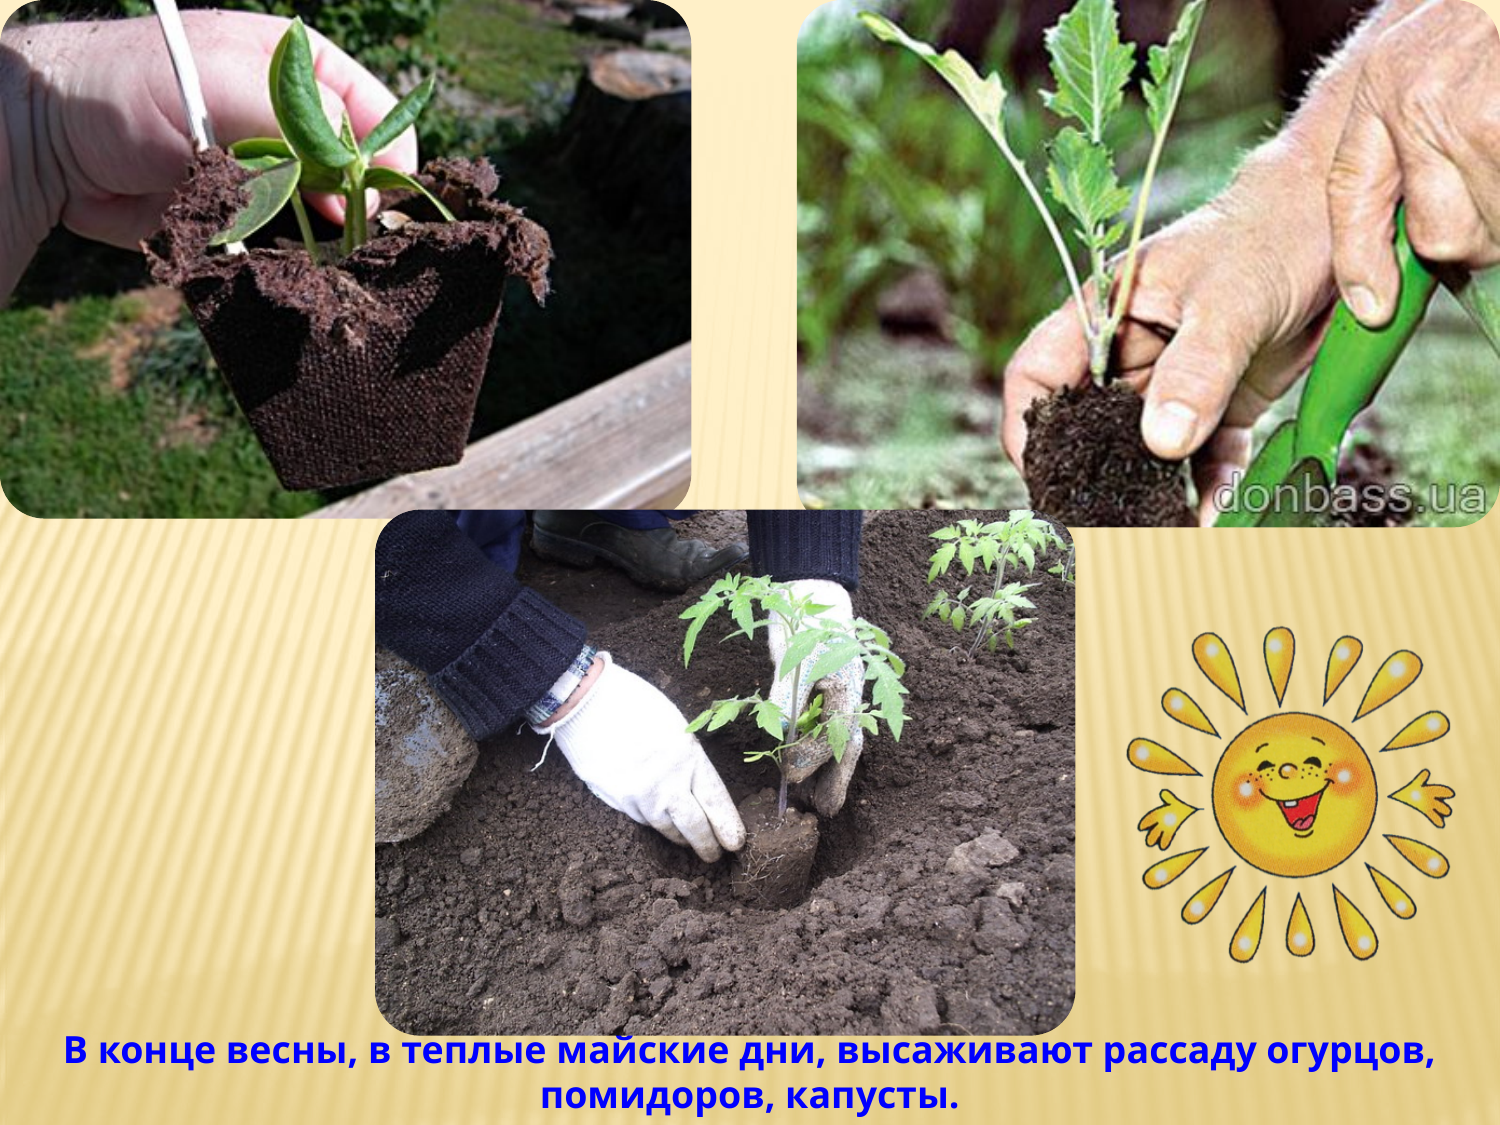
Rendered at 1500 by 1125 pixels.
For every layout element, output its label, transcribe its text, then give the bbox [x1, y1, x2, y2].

picture [0, 0, 1500, 1036]
text_box В конце весны, в теплые майские дни, высаживают рассаду огурцов, помидоров, капусты. [0, 1018, 1500, 1124]
picture [1086, 585, 1500, 1002]
